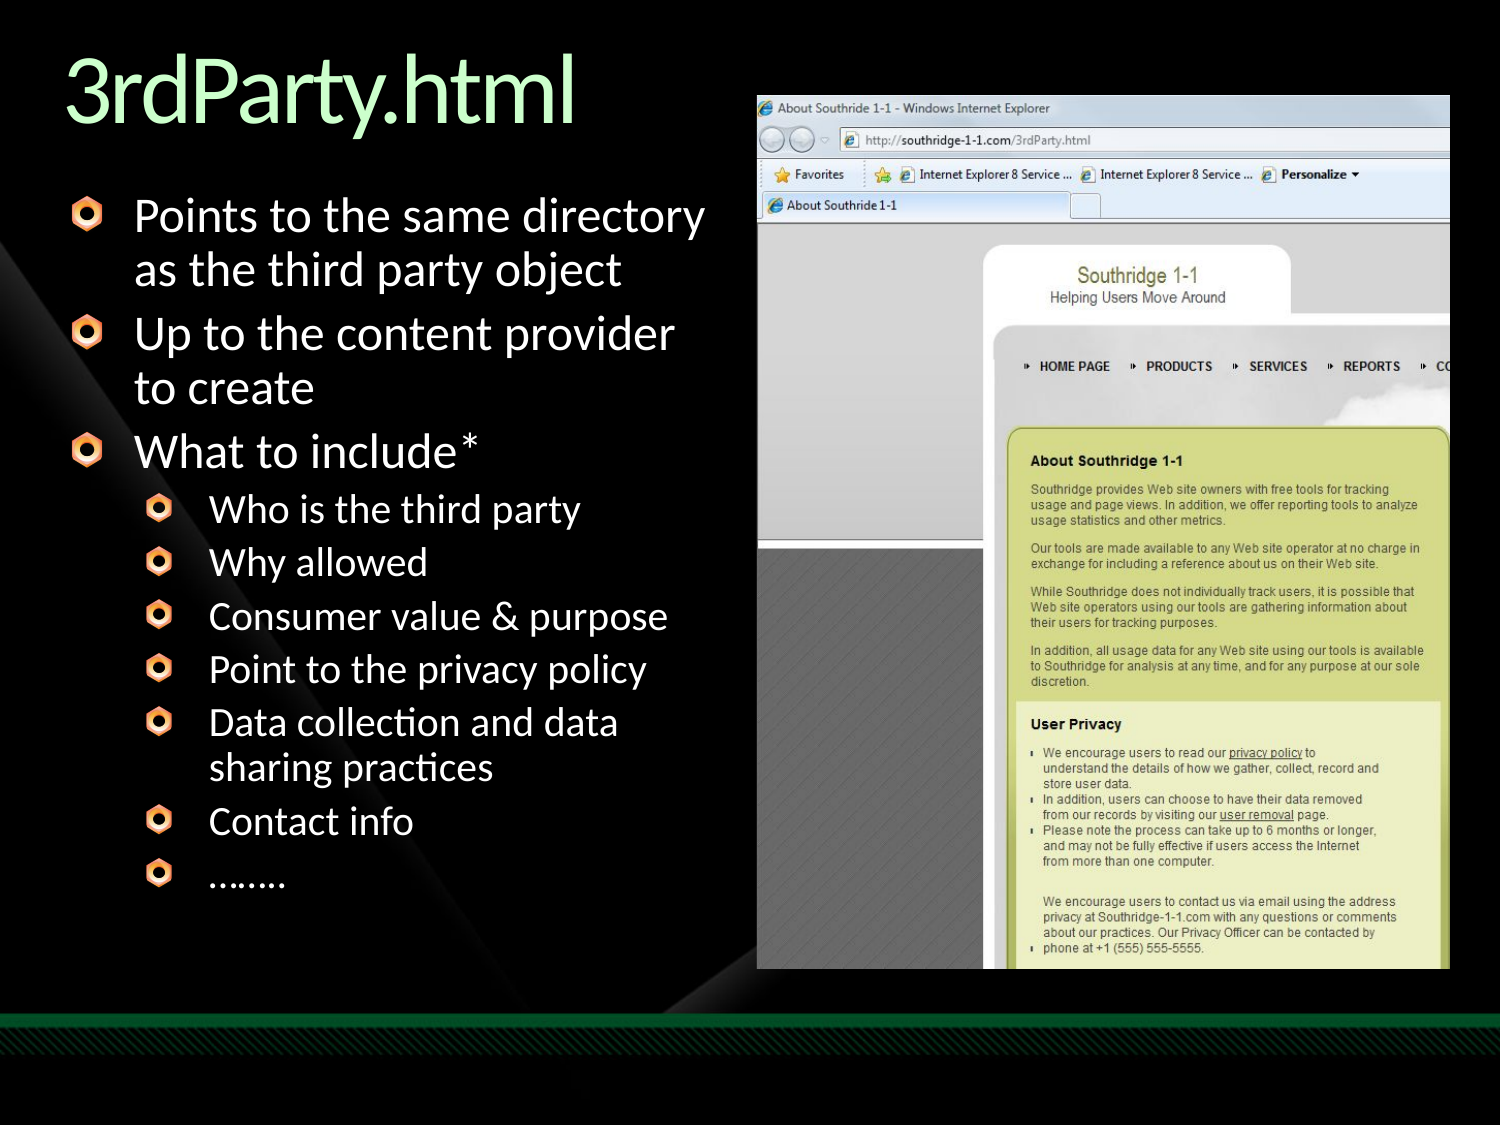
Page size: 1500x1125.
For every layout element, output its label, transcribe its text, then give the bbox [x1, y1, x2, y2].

picture [0, 0, 1500, 1125]
title 3rdParty.html [62, 37, 1438, 147]
text_box Points to the same directory as the third party object Up to the content provider to create What to include* Who is the third party Why allowed Consumer value & purpose Point to the privacy policy Data collection and data sharing practices Contact info …….. [68, 189, 730, 1037]
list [756, 95, 1451, 969]
